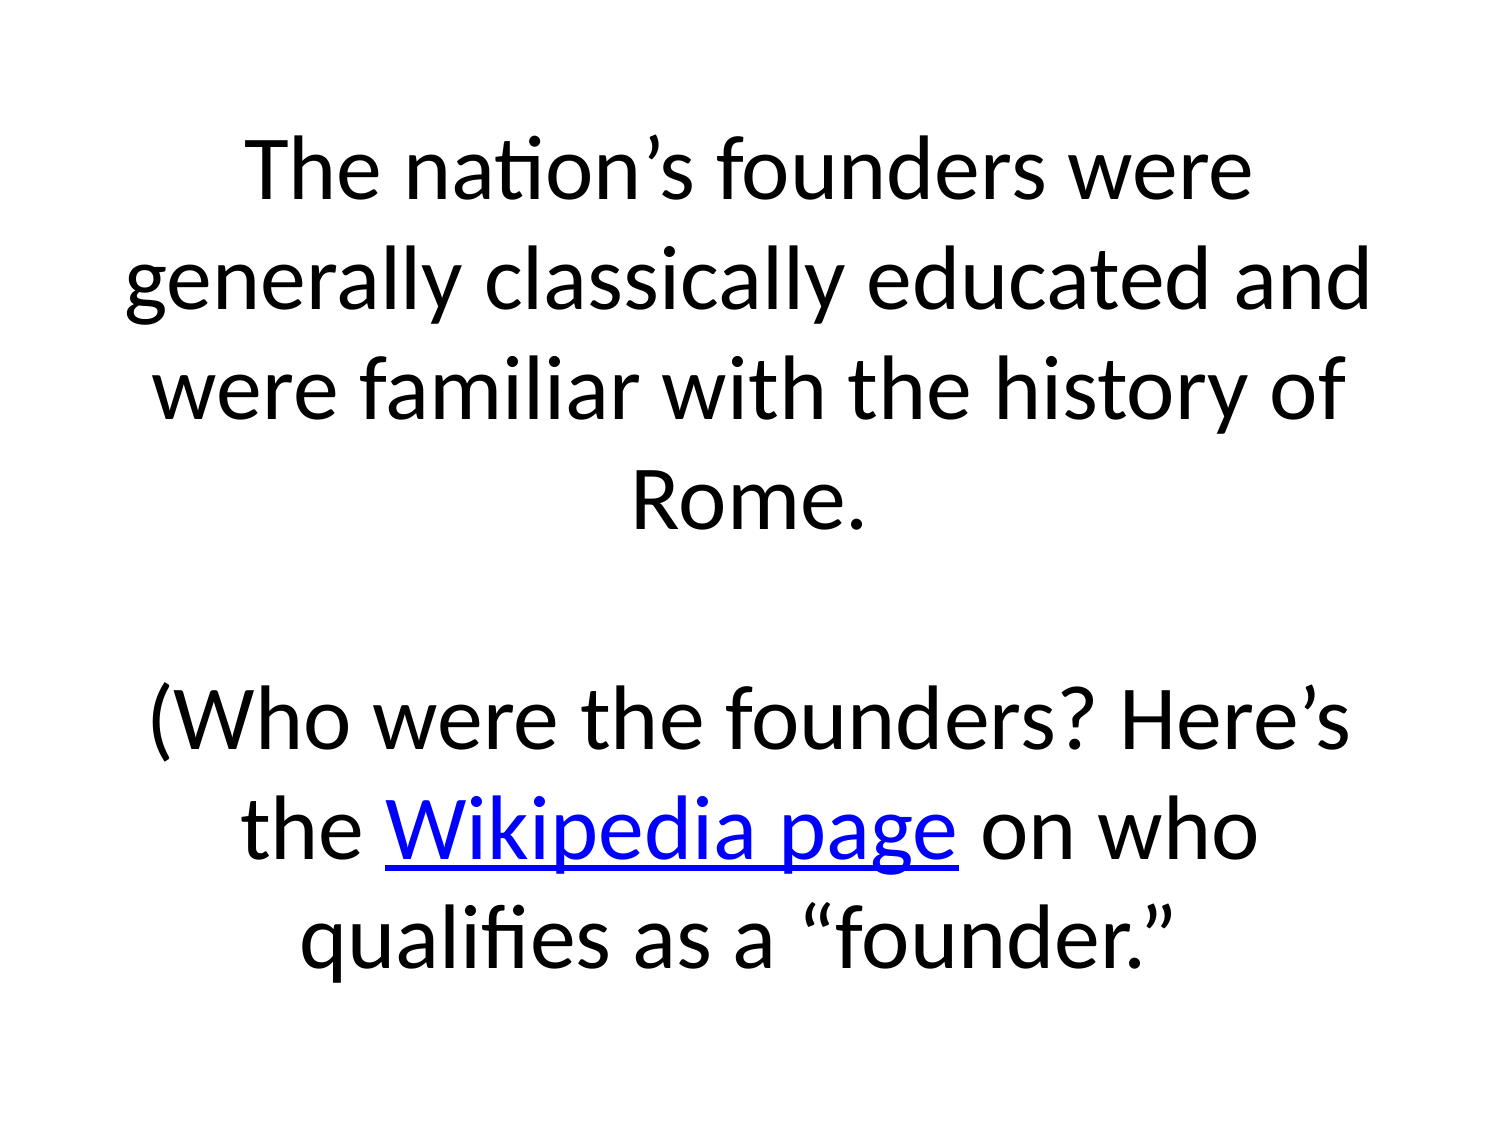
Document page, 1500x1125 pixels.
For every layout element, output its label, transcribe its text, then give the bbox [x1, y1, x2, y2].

title The nation’s founders were generally classically educated and were familiar with the history of Rome. (Who were the founders? Here’s the Wikipedia page on who qualifies as a “founder.” [74, 44, 1426, 1051]
